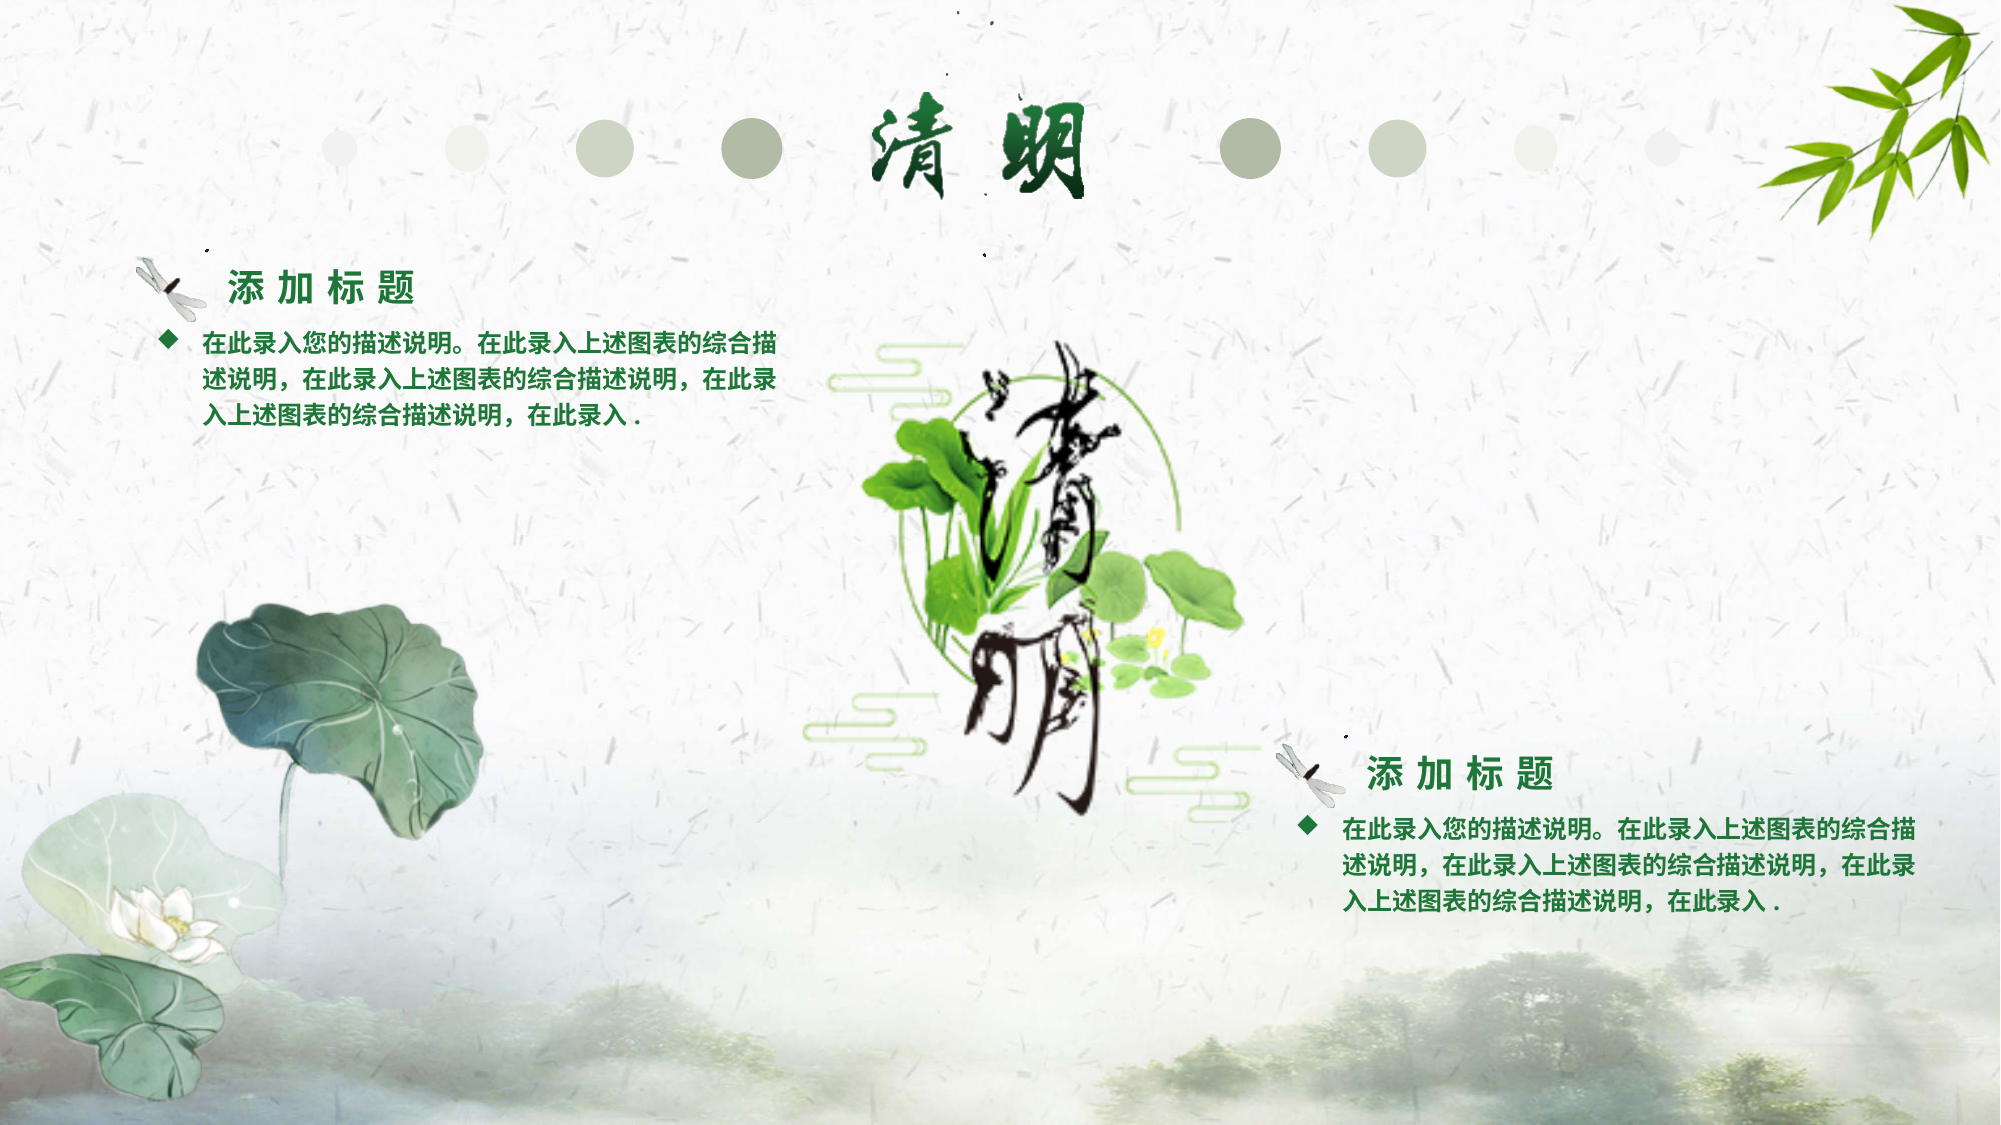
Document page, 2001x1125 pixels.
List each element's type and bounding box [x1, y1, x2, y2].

text_box [136, 249, 662, 437]
picture [0, 0, 2001, 1125]
text_box [1446, 735, 1931, 923]
